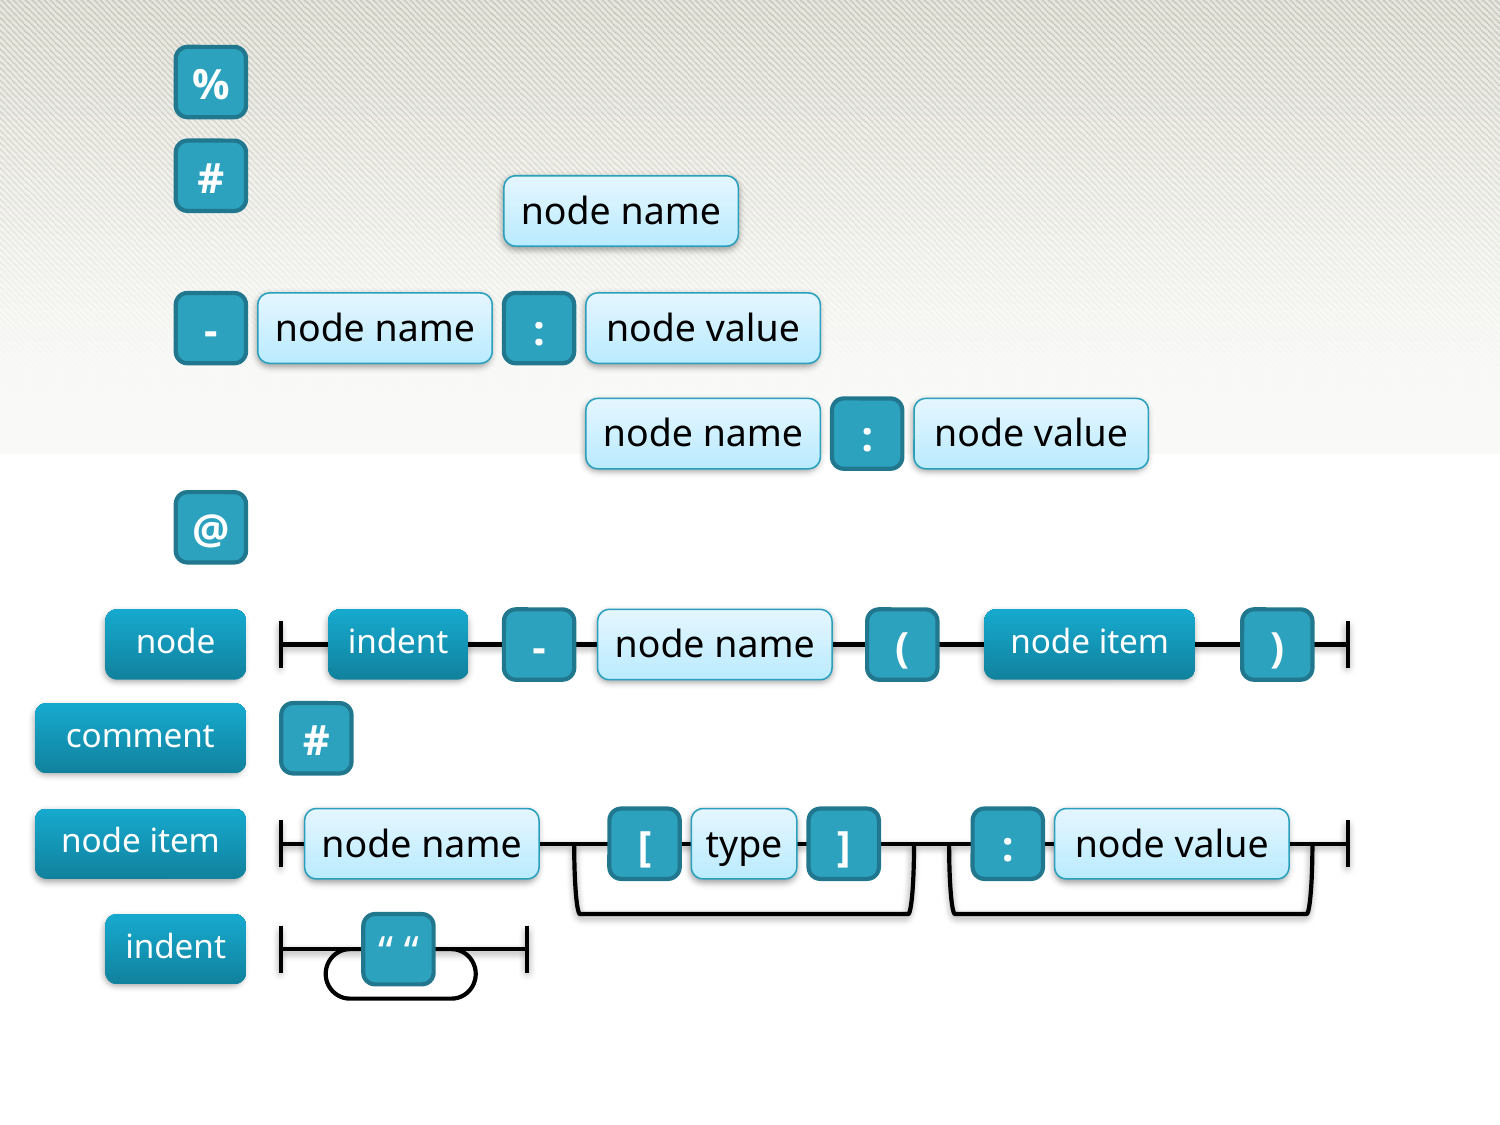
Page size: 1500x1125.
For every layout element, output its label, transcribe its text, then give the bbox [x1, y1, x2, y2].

text_box [947, 877, 1314, 917]
text_box # [279, 700, 354, 776]
text_box node value [585, 292, 822, 365]
text_box - [173, 290, 249, 366]
text_box comment [35, 703, 247, 774]
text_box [972, 808, 1290, 880]
text_box - [502, 607, 577, 619]
text_box node name [257, 292, 493, 365]
text_box # [173, 138, 249, 214]
text_box node item [984, 609, 1195, 619]
text_box % [173, 44, 249, 120]
text_box indent [330, 675, 467, 680]
text_box : [501, 290, 577, 366]
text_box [1294, 820, 1348, 868]
text_box node name [599, 675, 831, 681]
text_box node name [597, 608, 833, 619]
text_box - [503, 675, 575, 682]
text_box node value [913, 397, 1150, 470]
text_box “ “ [361, 911, 436, 924]
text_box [884, 820, 967, 868]
text_box “ “ [363, 980, 434, 987]
text_box node [105, 609, 247, 680]
text_box : [829, 396, 905, 471]
text_box node item [35, 808, 247, 879]
text_box ) [1240, 607, 1315, 619]
text_box @ [173, 490, 249, 565]
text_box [280, 620, 1348, 669]
text_box indent [328, 609, 469, 619]
text_box indent [105, 913, 247, 985]
text_box node name [585, 397, 822, 470]
text_box ( [866, 675, 938, 682]
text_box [280, 925, 528, 973]
text_box node name [304, 807, 540, 818]
text_box [572, 877, 916, 917]
text_box ) [1241, 675, 1313, 682]
text_box ( [865, 607, 940, 619]
text_box [324, 980, 478, 1001]
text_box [609, 808, 880, 880]
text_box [280, 820, 604, 868]
text_box node name [503, 174, 740, 247]
text_box node item [986, 675, 1193, 680]
